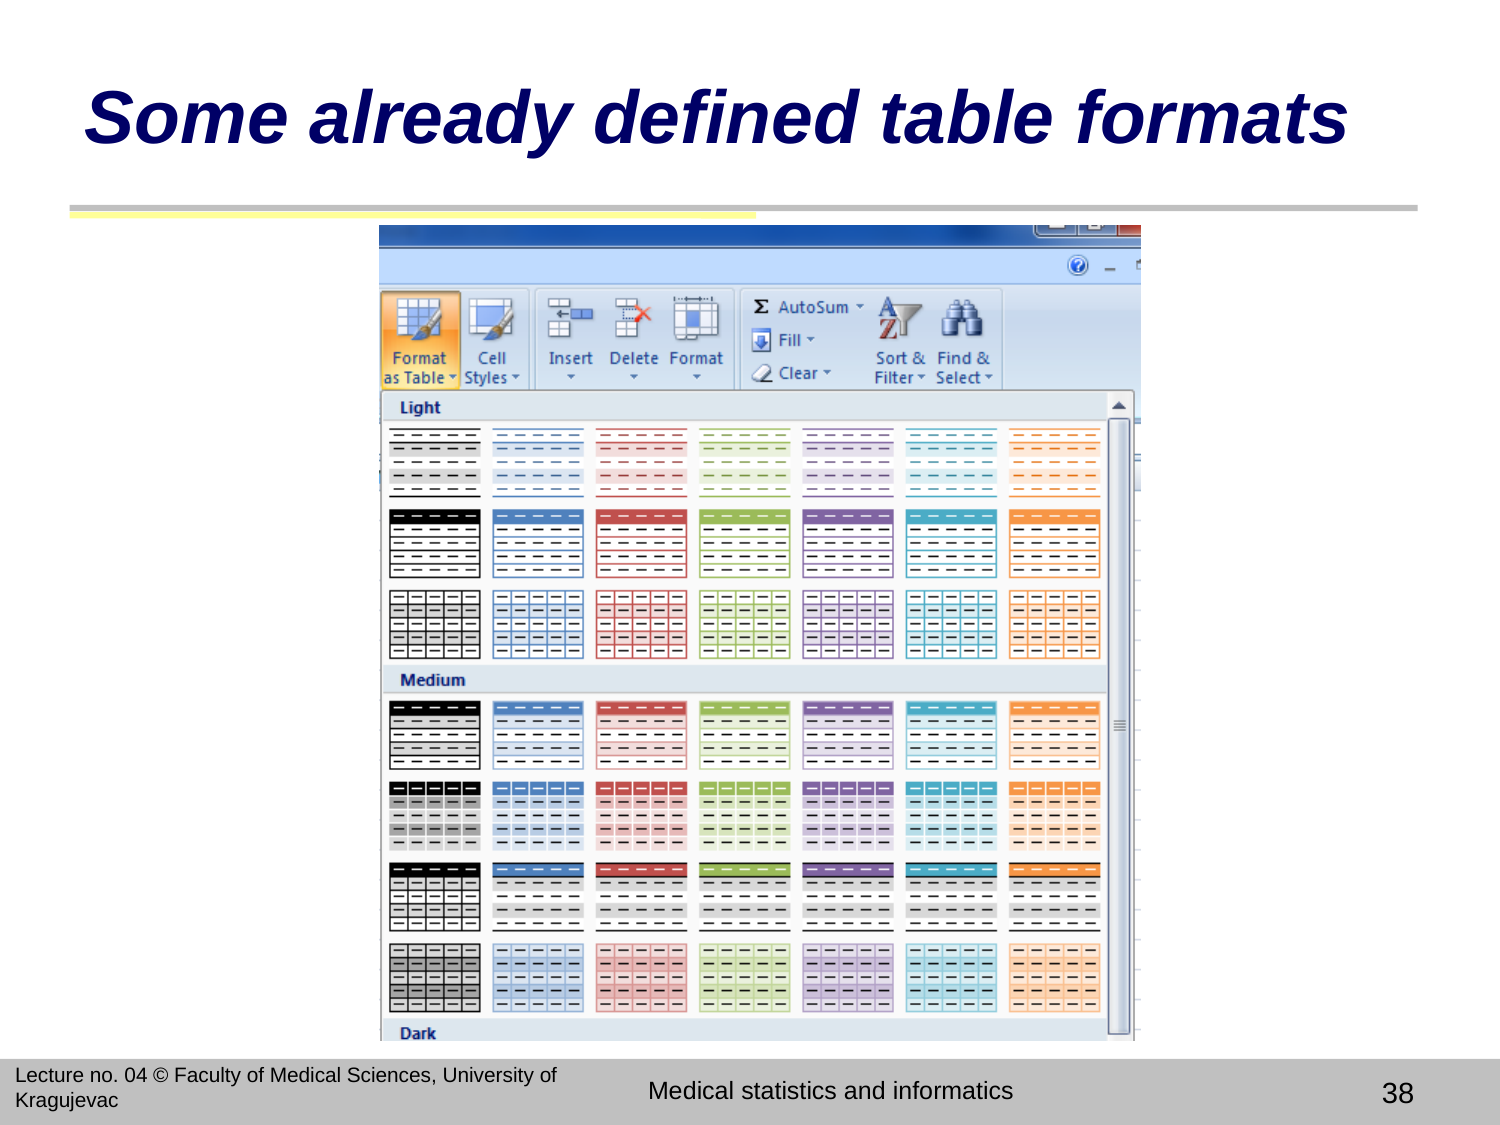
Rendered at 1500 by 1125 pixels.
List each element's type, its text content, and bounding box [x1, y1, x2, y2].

title Some already defined table formats [69, 19, 1426, 208]
slide_number 38 [1166, 1066, 1430, 1125]
footer Medical statistics and informatics [512, 1066, 1151, 1125]
picture [379, 224, 1141, 1041]
slide_number Lecture no. 04 © Faculty of Medical Sciences, University of Kragujevac [0, 1053, 619, 1108]
